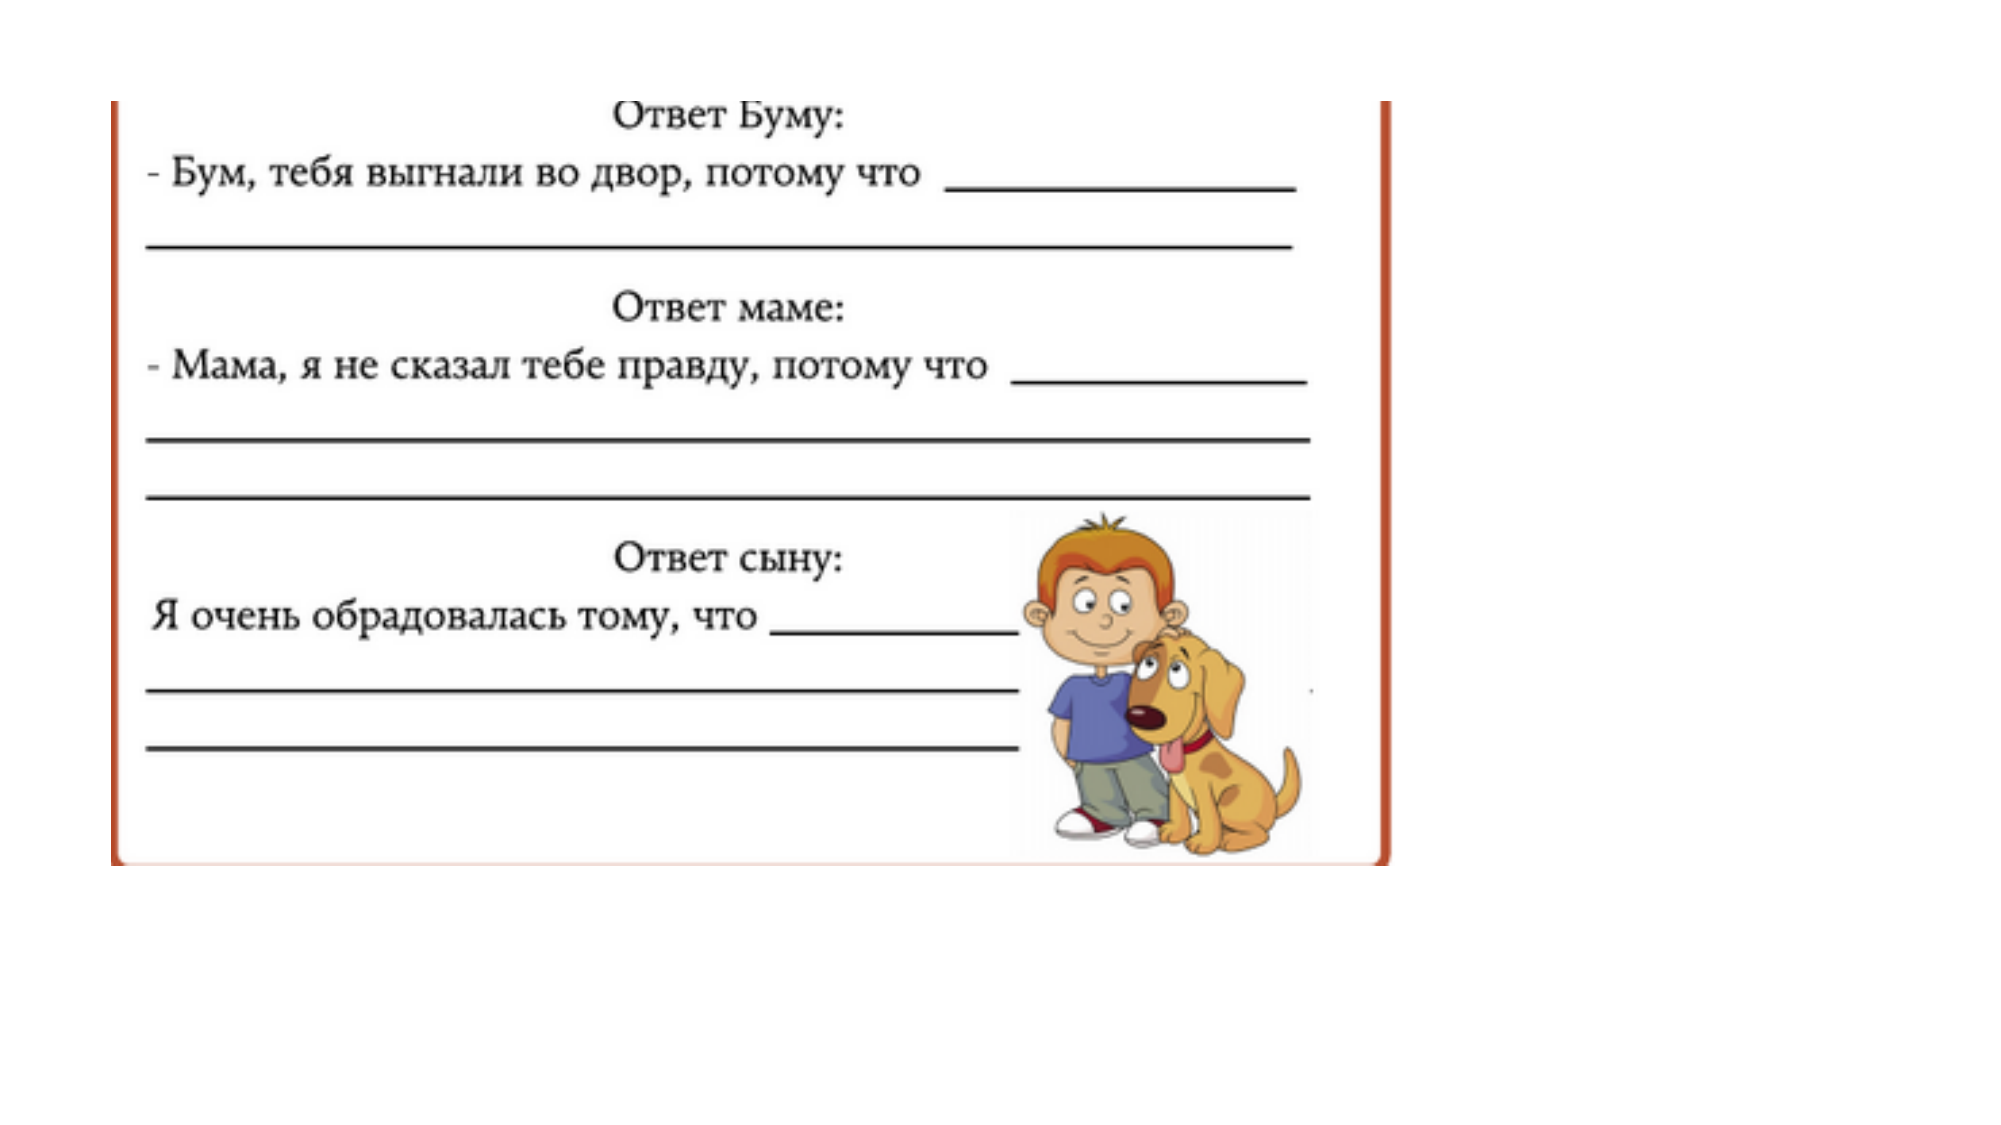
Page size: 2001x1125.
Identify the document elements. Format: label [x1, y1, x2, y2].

picture [111, 101, 1395, 866]
